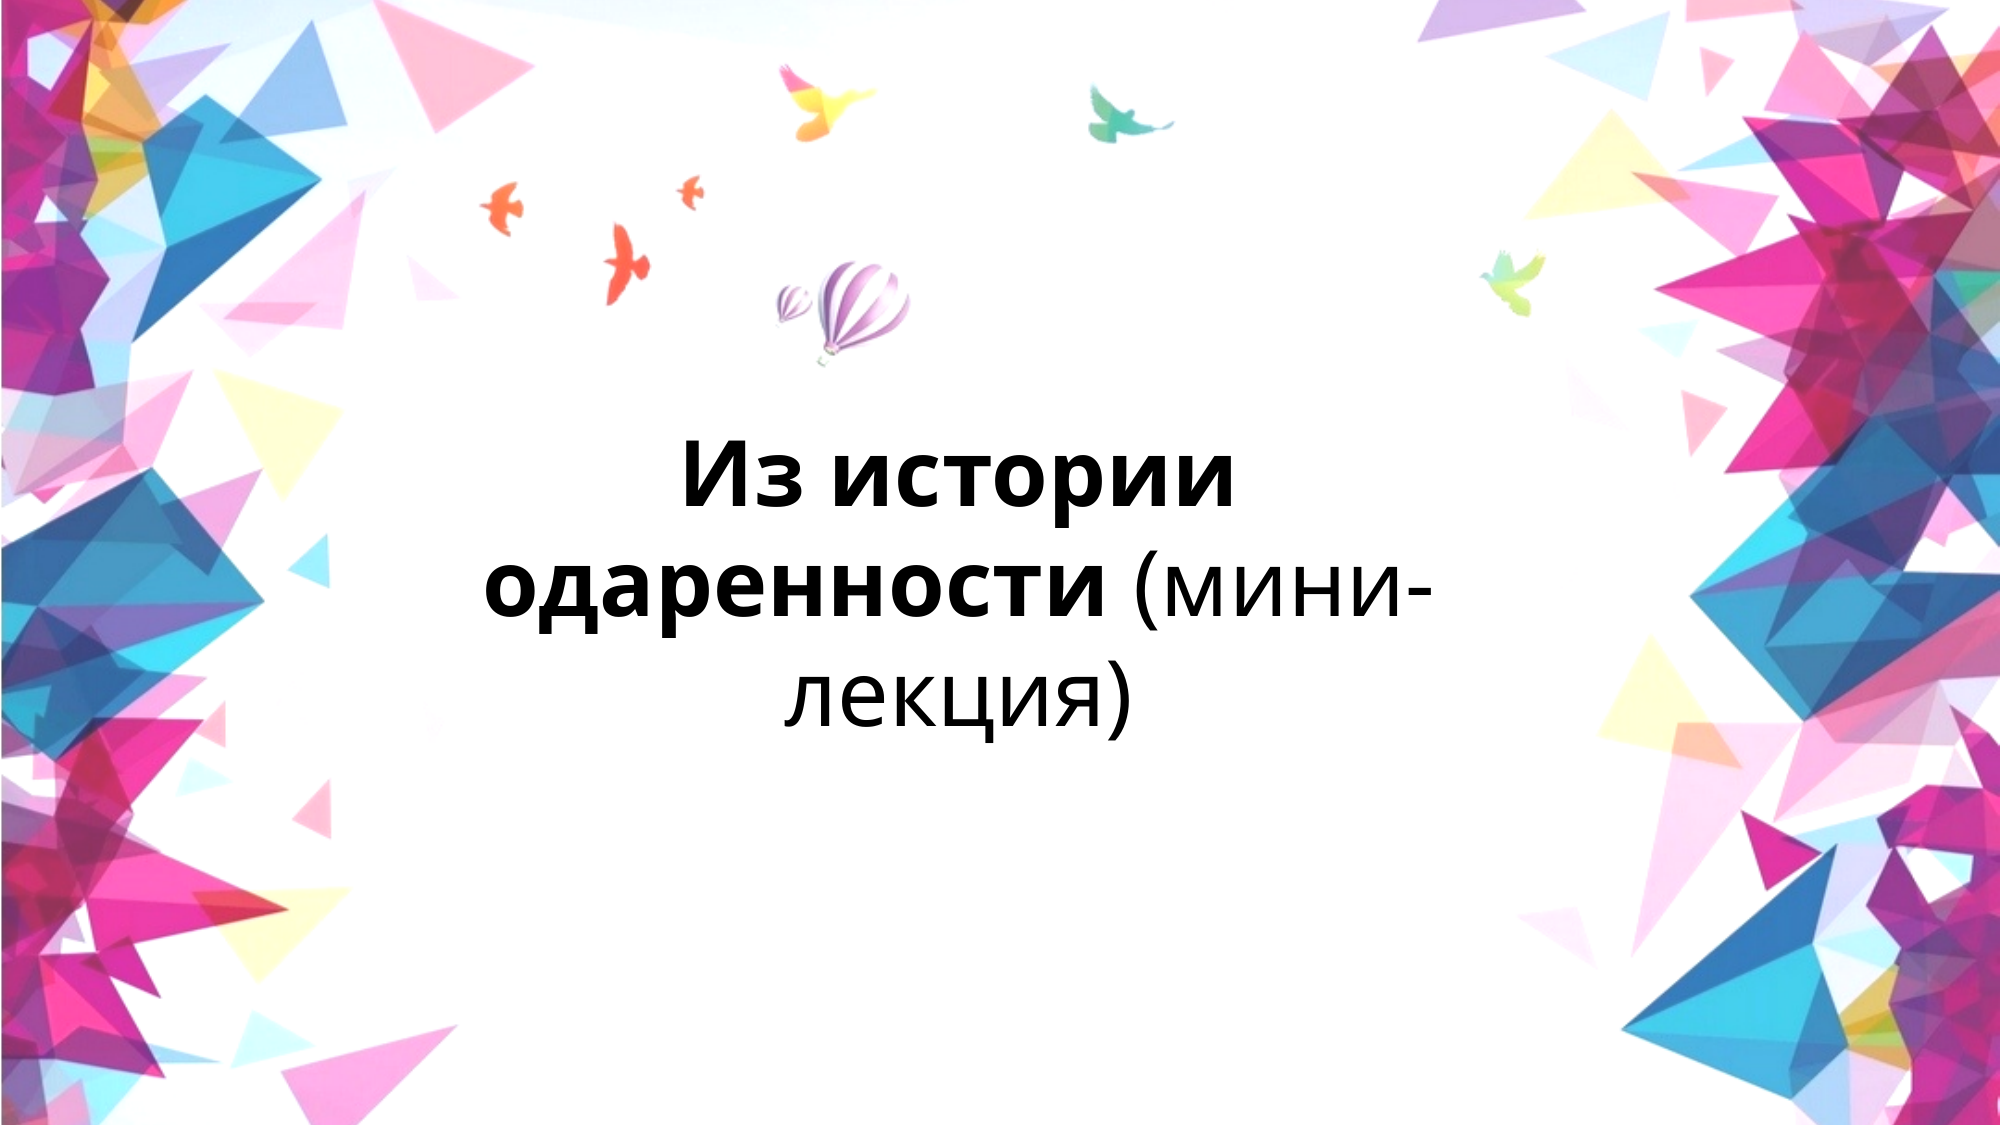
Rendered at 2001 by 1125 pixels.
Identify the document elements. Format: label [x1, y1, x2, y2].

list [0, 0, 2000, 1125]
